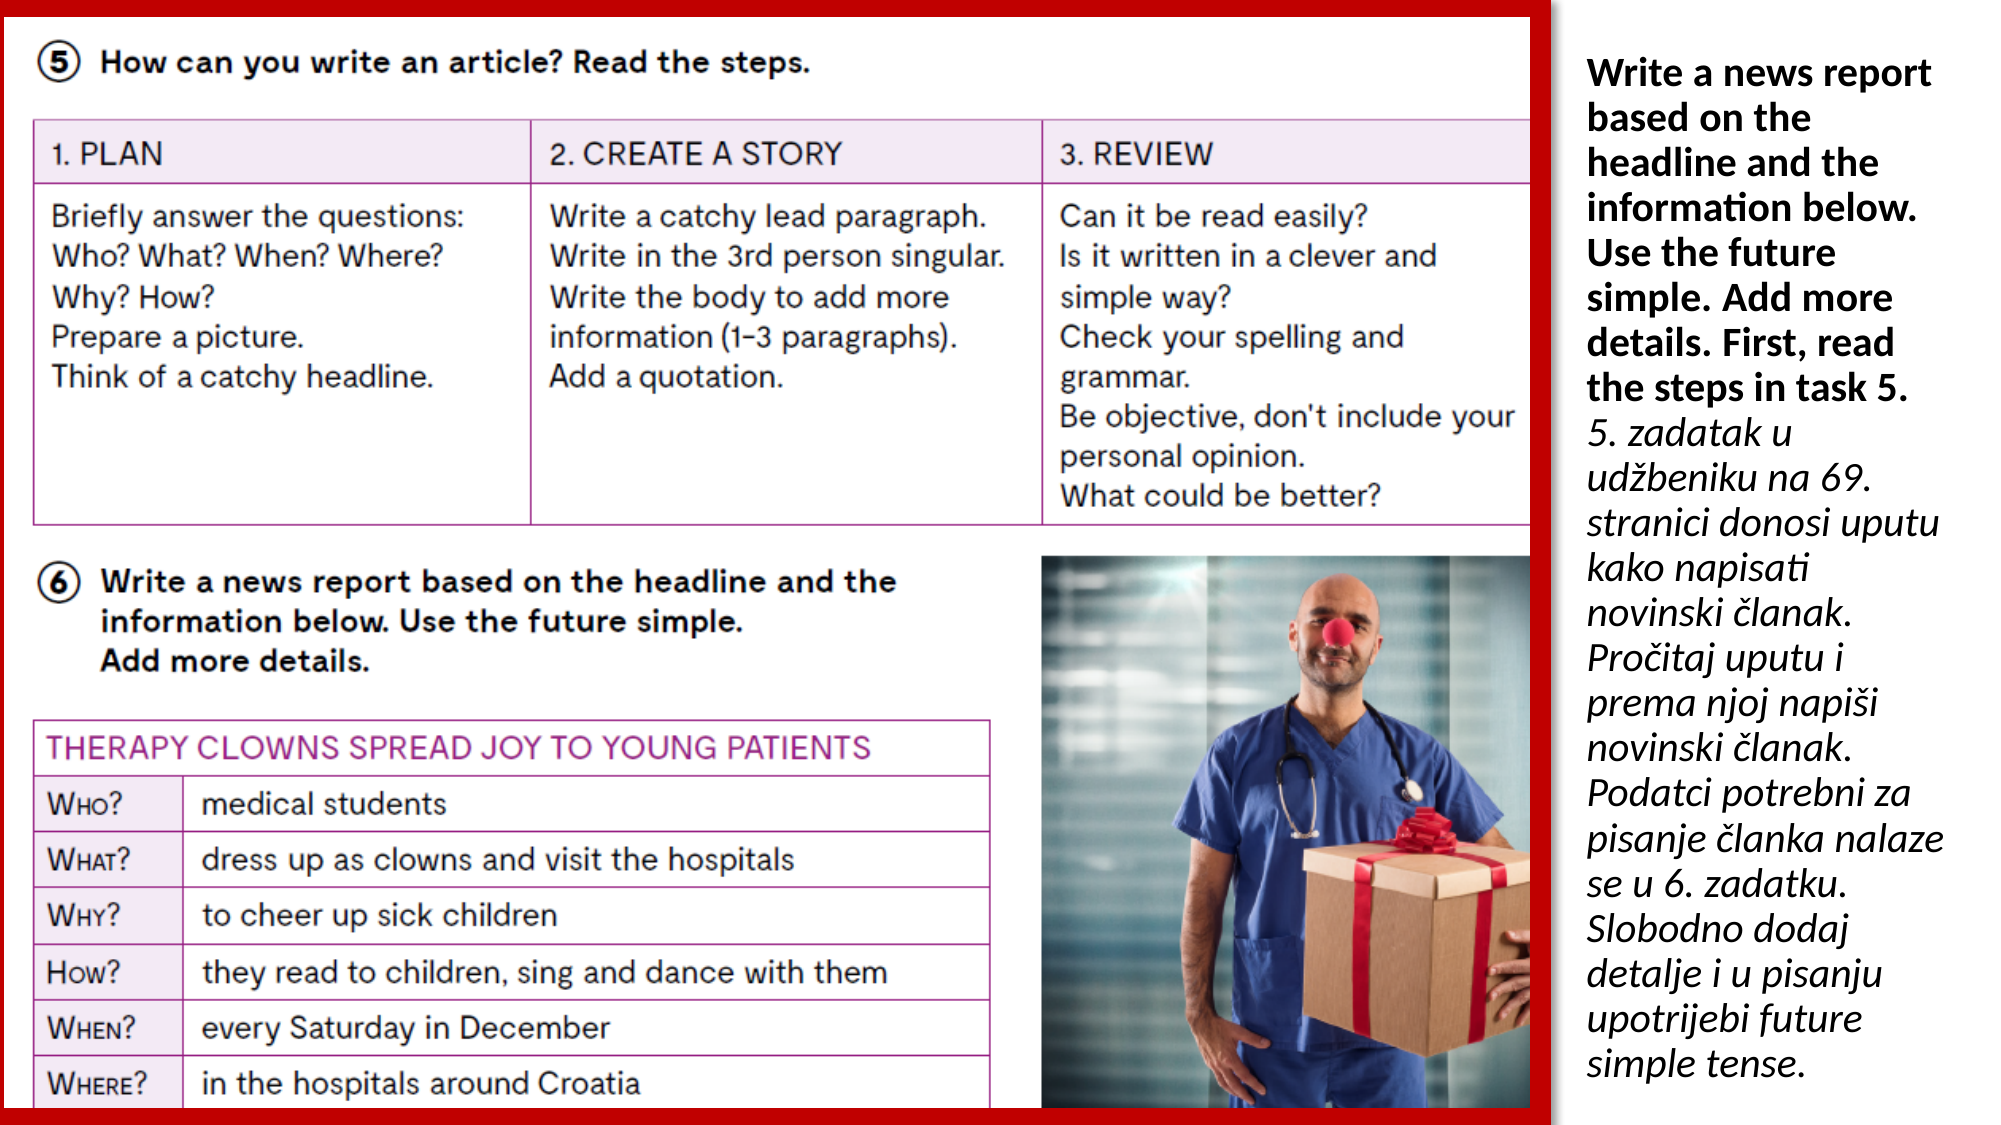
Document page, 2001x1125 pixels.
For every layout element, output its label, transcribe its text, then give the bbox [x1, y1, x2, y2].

picture [0, 1, 1531, 1125]
text_box Go back to your book, page 69. [1561, 0, 1928, 191]
text_box Write a news report based on the headline and the information below. Use the future simple. Add more details. First, read the steps in task 5. 5. zadatak u udžbeniku na 69. stranici donosi uputu kako napisati novinski članak. Pročitaj uputu i prema njoj napiši novinski članak. Podatci potrebni za pisanje članka nalaze se u 6. zadatku. Slobodno dodaj detalje i u pisanju upotrijebi future simple tense. [1571, 42, 1969, 1112]
